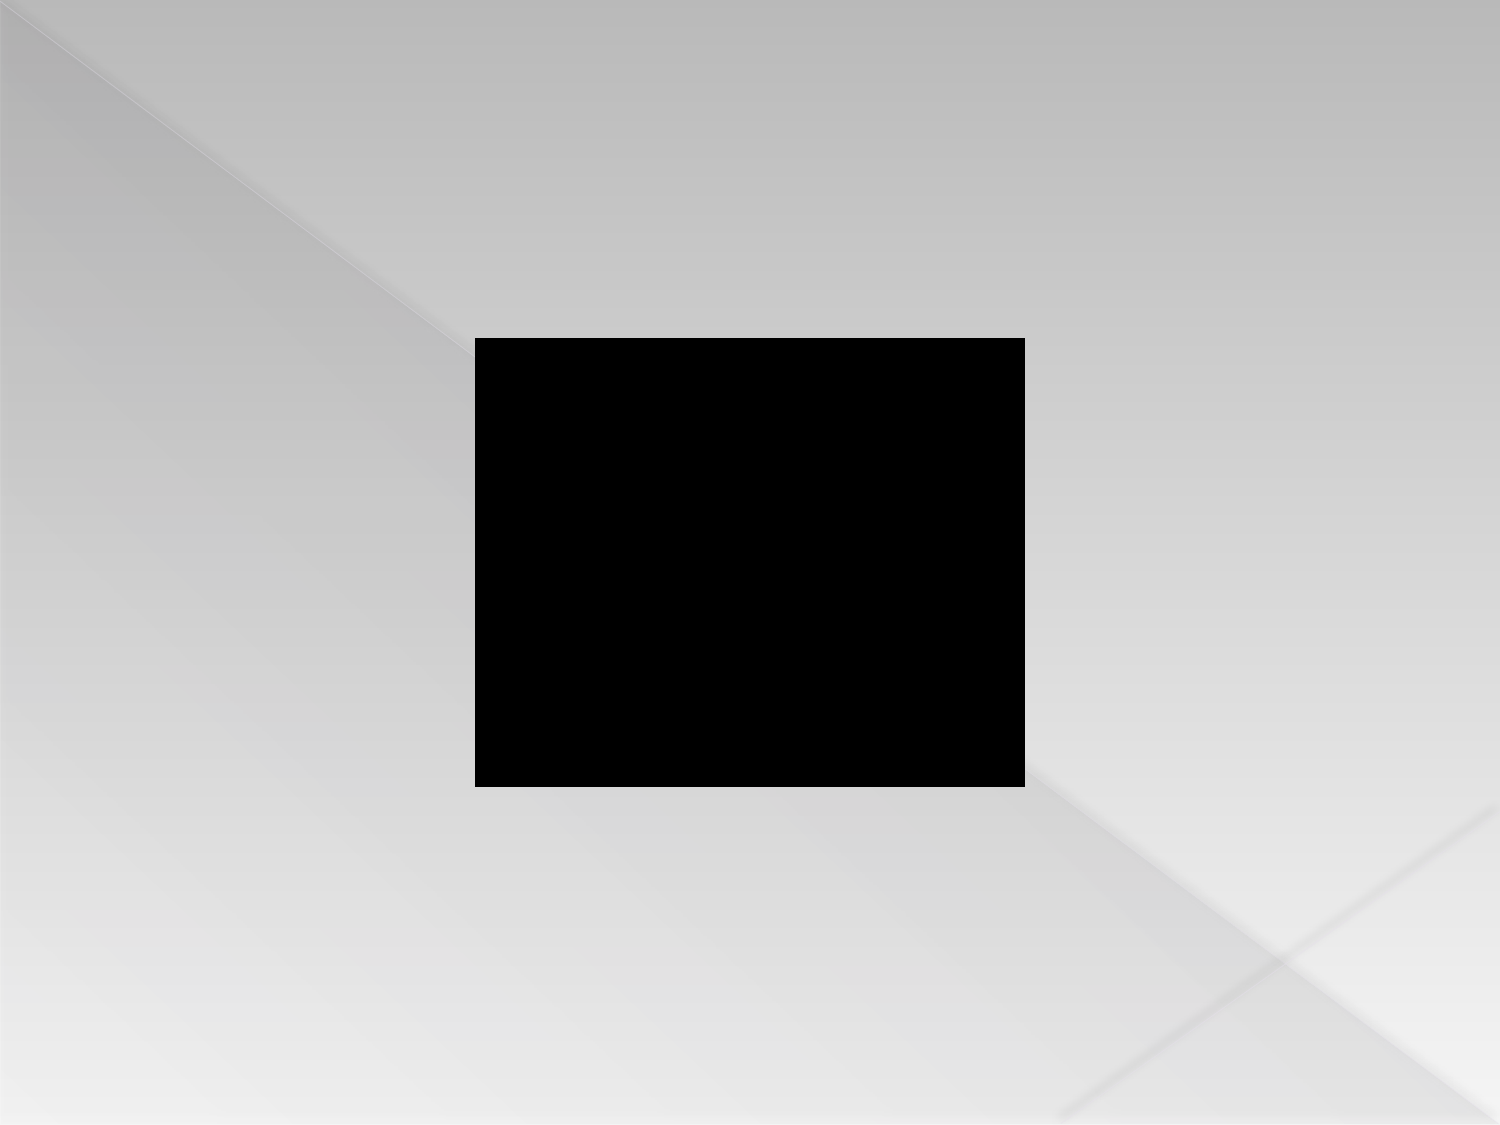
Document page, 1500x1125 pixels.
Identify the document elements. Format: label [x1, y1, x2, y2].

text_box [474, 337, 1026, 788]
